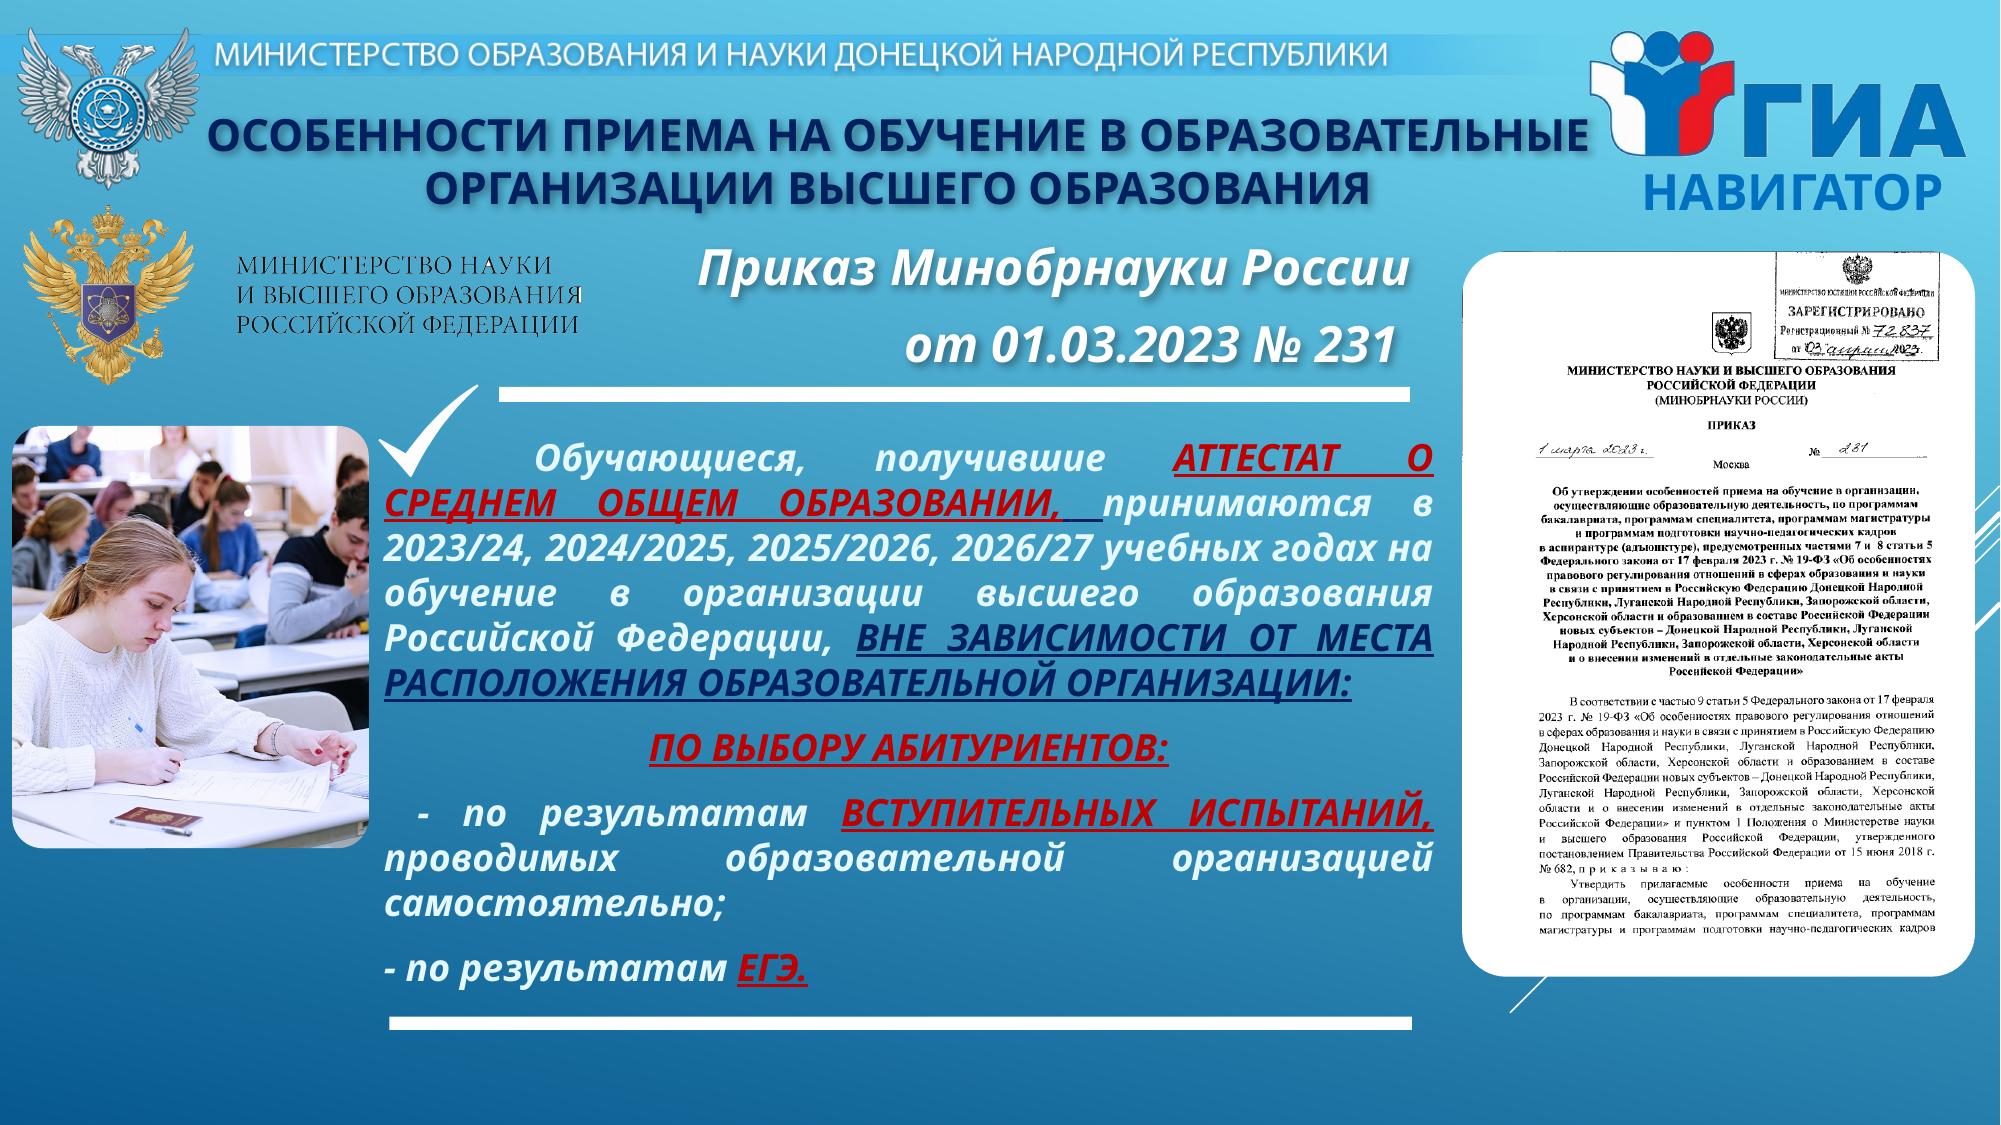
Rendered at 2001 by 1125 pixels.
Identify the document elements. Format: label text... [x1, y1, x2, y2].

text_box Обучающиеся, получившие АТТЕСТАТ О СРЕДНЕМ ОБЩЕМ ОБРАЗОВАНИИ, принимаются в 2023/24, 2024/2025, 2025/2026, 2026/27 учебных годах на обучение в организации высшего образования Российской Федерации, ВНЕ ЗАВИСИМОСТИ ОТ МЕСТА РАСПОЛОЖЕНИЯ ОБРАЗОВАТЕЛЬНОЙ ОРГАНИЗАЦИИ: ПО ВЫБОРУ АБИТУРИЕНТОВ: - по результатам ВСТУПИТЕЛЬНЫХ ИСПЫТАНИЙ, проводимых образовательной организацией самостоятельно; - по результатам ЕГЭ. [370, 425, 1449, 533]
picture [11, 425, 370, 849]
picture [0, 0, 2000, 196]
text_box Приказ Минобрнауки России от 01.03.2023 № 231 [581, 273, 1426, 341]
text_box [388, 1015, 1413, 1031]
text_box [498, 386, 1411, 403]
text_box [1586, 27, 1985, 228]
picture [1461, 251, 1976, 977]
text_box Особенности приема на обучение в образовательные организации высшего образования [144, 196, 1586, 222]
picture [22, 204, 581, 477]
